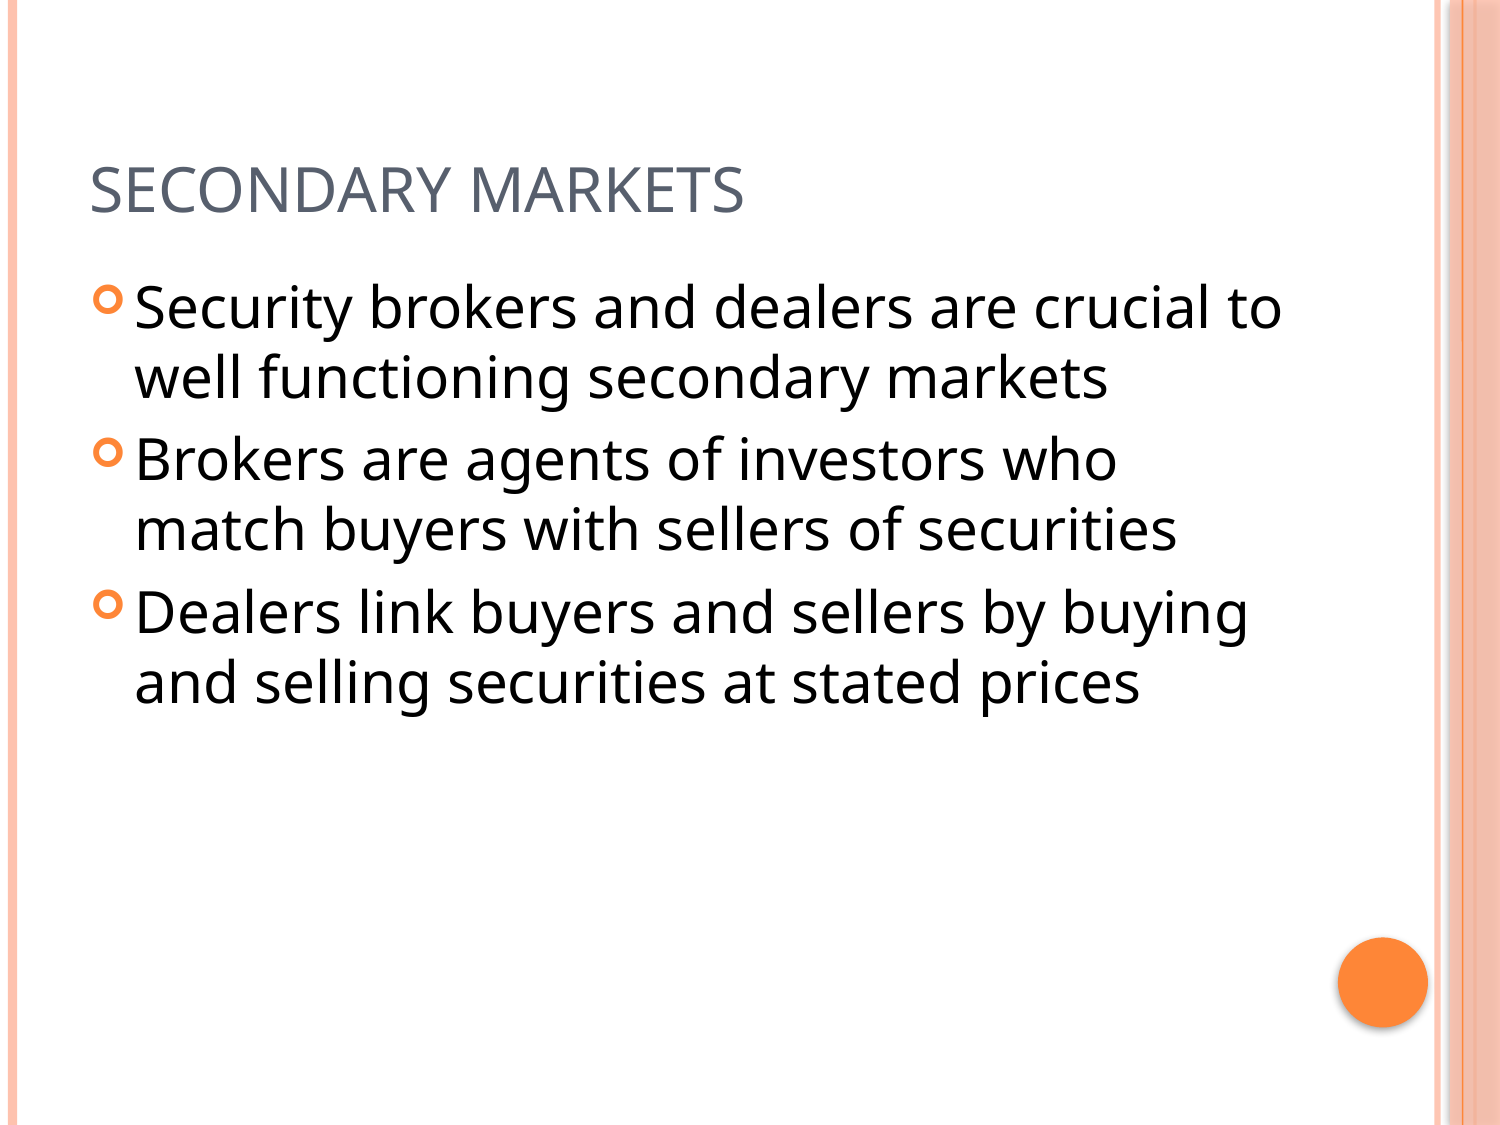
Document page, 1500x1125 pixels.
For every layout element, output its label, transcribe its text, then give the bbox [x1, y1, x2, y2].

list Security brokers and dealers are crucial to well functioning secondary markets Brokers are agents of investors who match buyers with sellers of securities Dealers link buyers and sellers by buying and selling securities at stated prices [75, 262, 1300, 1062]
title Secondary markets [75, 45, 1300, 233]
